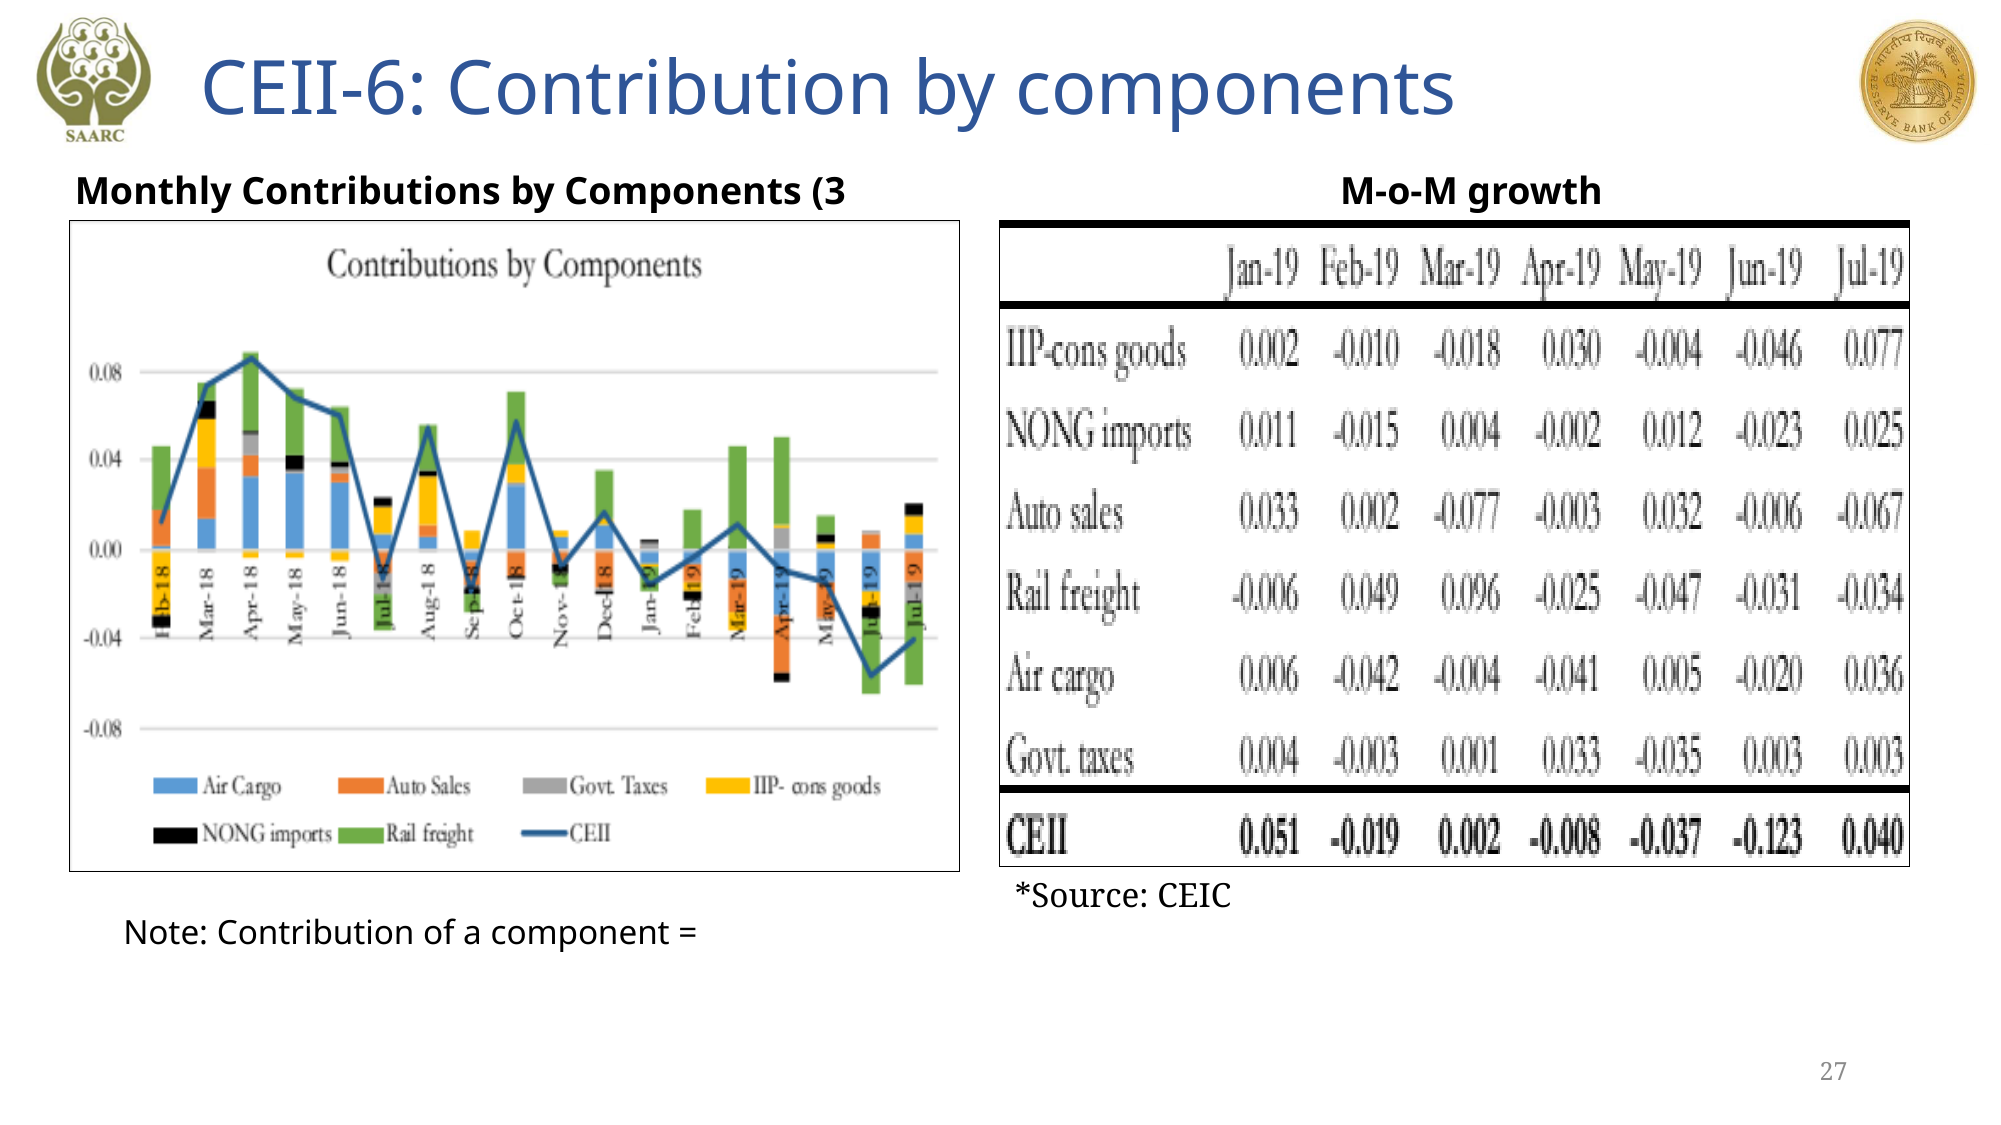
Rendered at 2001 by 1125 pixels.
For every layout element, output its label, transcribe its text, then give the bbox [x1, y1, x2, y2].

picture [26, 13, 160, 149]
picture [1832, 13, 1997, 145]
text_box *Source: CEIC [999, 866, 2000, 922]
picture [69, 220, 960, 872]
picture [999, 220, 1910, 868]
text_box M-o-M growth [1325, 160, 1618, 220]
text_box Monthly Contributions by Components (3 months MA) [60, 160, 987, 265]
list CEII-6: Contribution by components [185, 42, 1910, 164]
slide_number 27 [1412, 1042, 1863, 1103]
